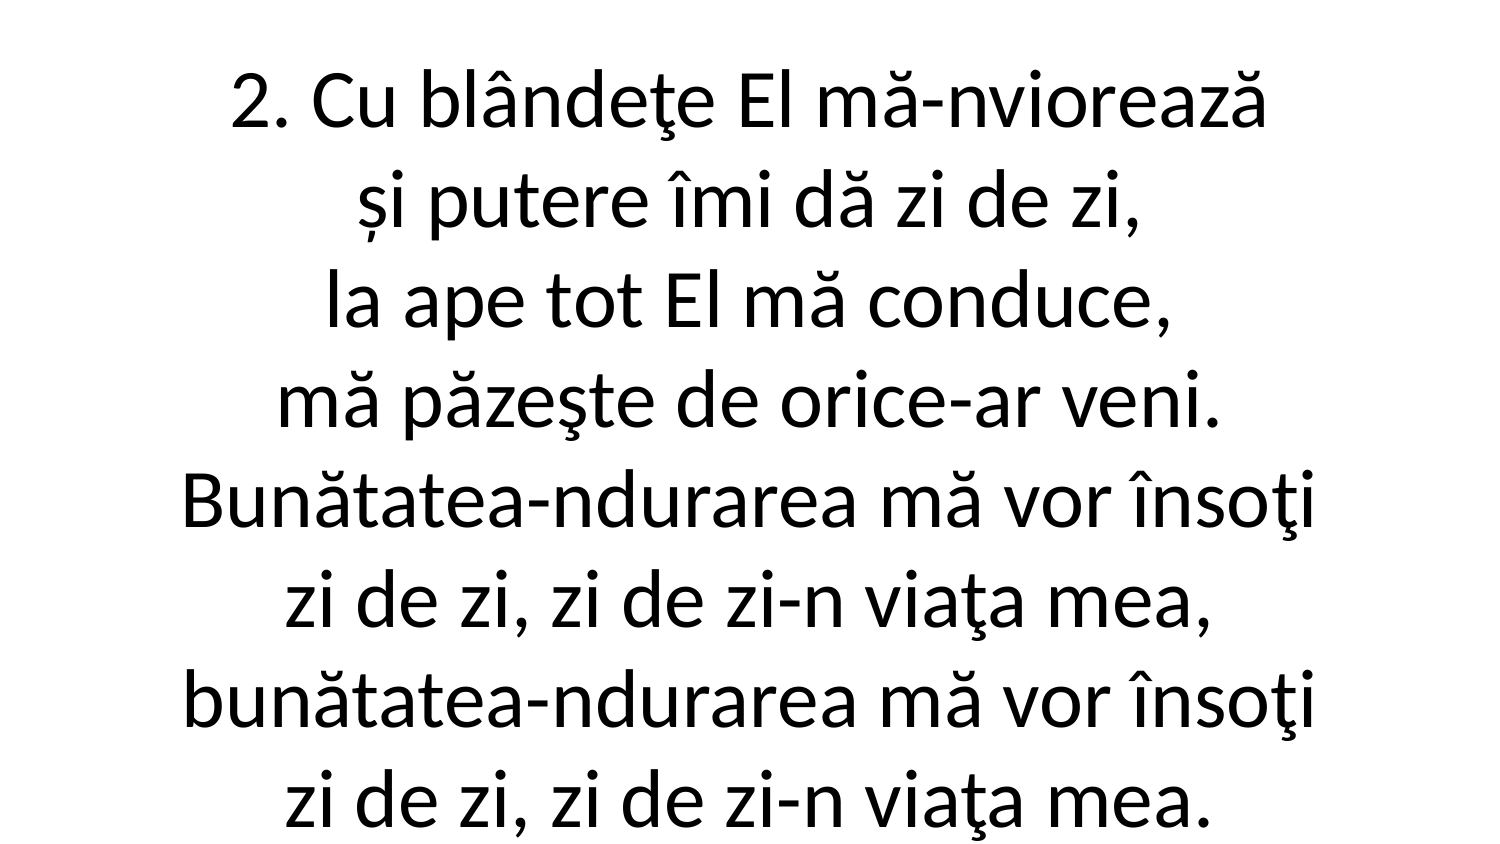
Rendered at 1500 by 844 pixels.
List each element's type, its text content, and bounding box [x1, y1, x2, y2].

text_box 2. Cu blândeţe El mă-nviorează și putere îmi dă zi de zi, la ape tot El mă conduce, mă păzeşte de orice-ar veni. Bunătatea-ndurarea mă vor însoţi zi de zi, zi de zi-n viaţa mea, bunătatea-ndurarea mă vor însoţi zi de zi, zi de zi-n viaţa mea. [165, 0, 1334, 844]
